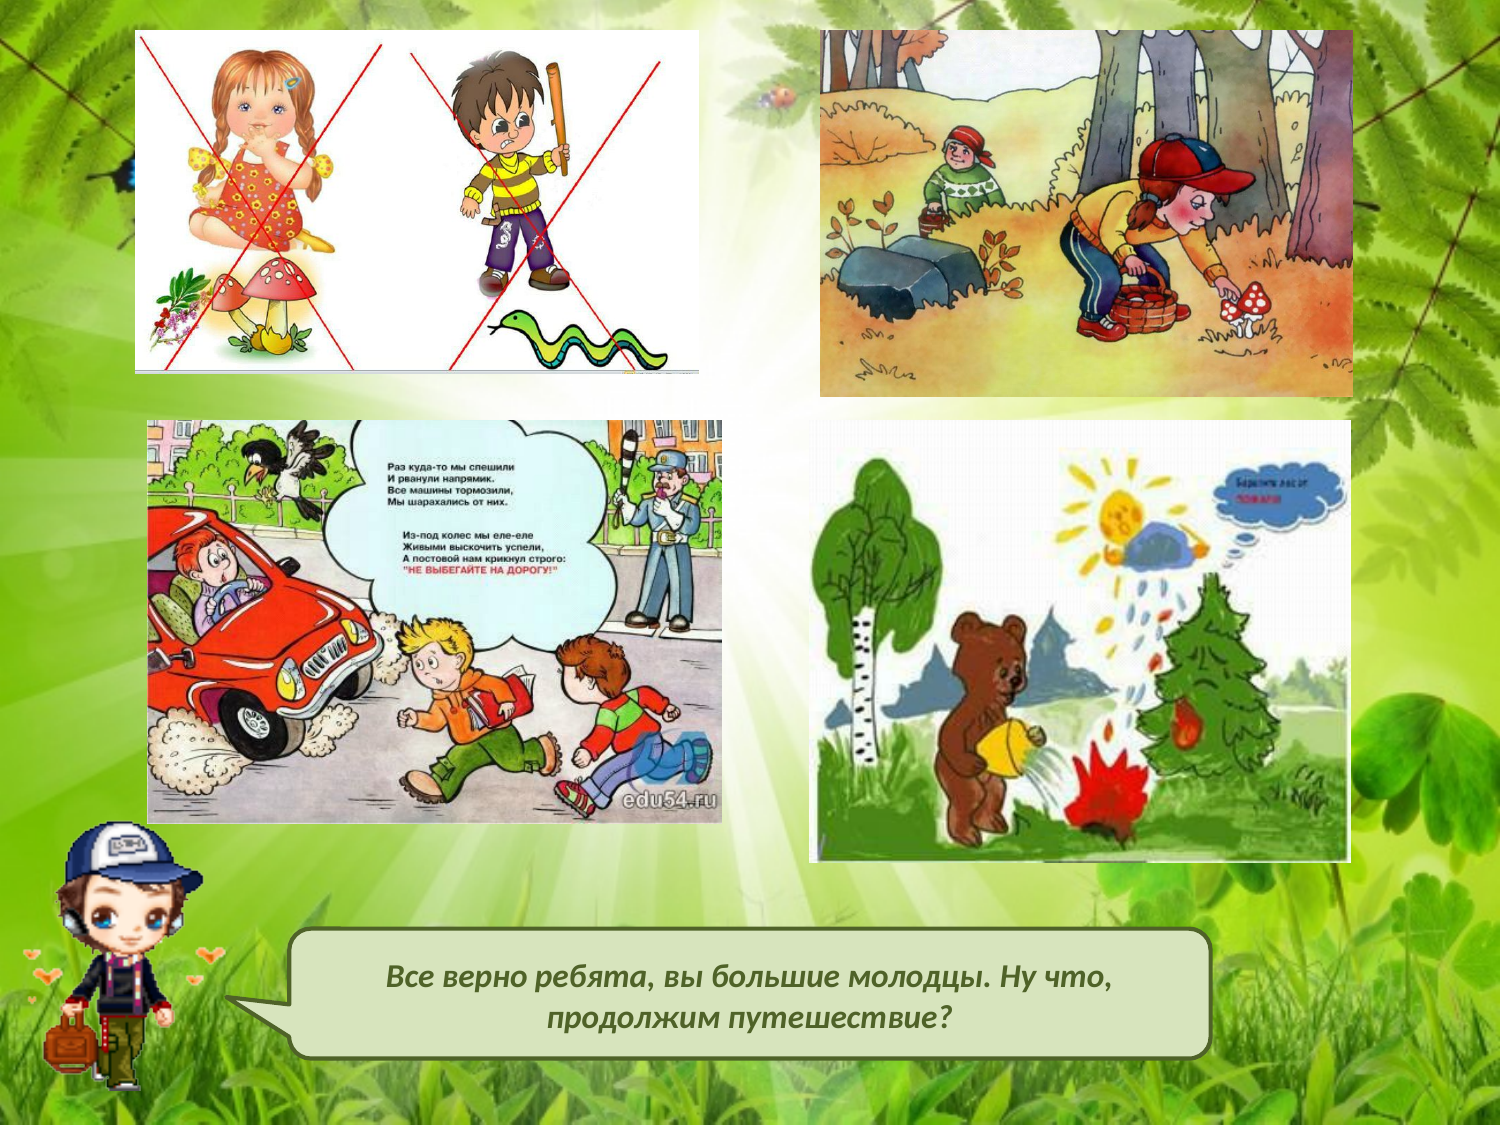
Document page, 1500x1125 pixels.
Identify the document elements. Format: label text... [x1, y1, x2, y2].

picture [0, 0, 1500, 1125]
text_box Все верно ребята, вы большие молодцы. Ну что, продолжим путешествие? [247, 926, 1213, 1061]
